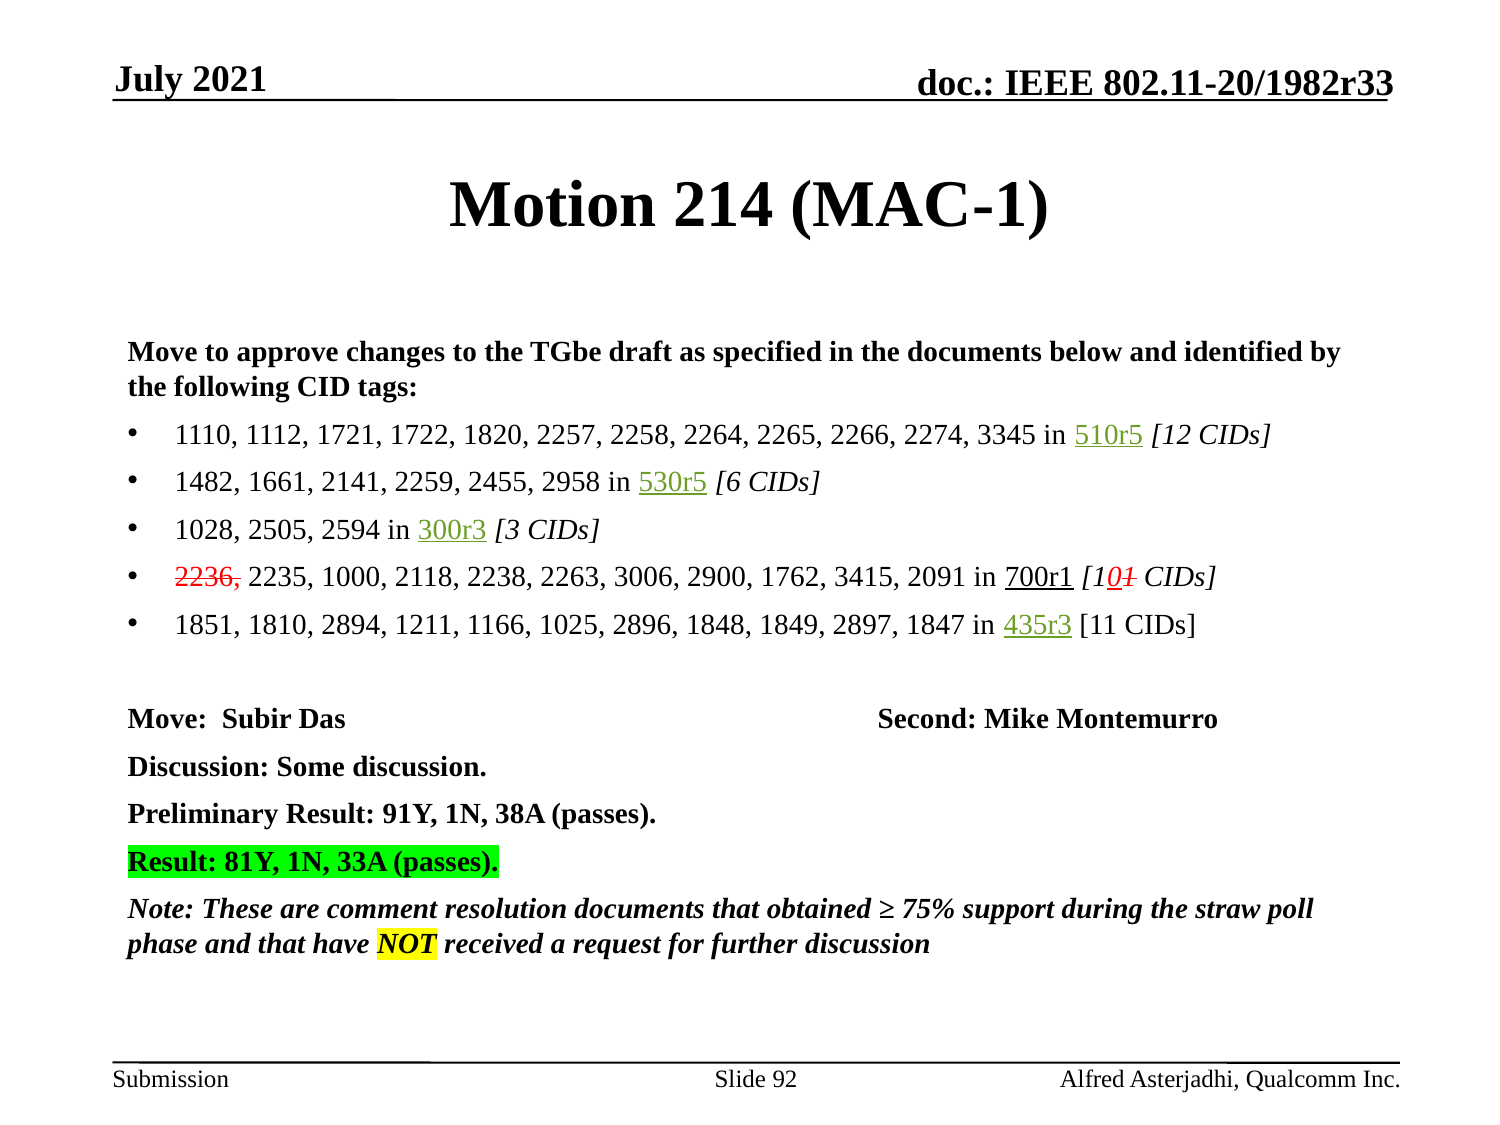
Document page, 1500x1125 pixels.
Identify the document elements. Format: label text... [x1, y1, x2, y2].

footer Alfred Asterjadhi, Qualcomm Inc. [878, 1061, 1402, 1093]
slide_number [114, 54, 423, 100]
slide_number Slide 92 [712, 1061, 800, 1123]
title Motion 214 (MAC-1) [112, 112, 1388, 288]
list Move to approve changes to the TGbe draft as specified in the documents below and identified by the following CID tags: 1110, 1112, 1721, 1722, 1820, 2257, 2258, 2264, 2265, 2266, 2274, 3345 in 510r5 [12 CIDs] 1482, 1661, 2141, 2259, 2455, 2958 in 530r5 [6 CIDs] 1028, 2505, 2594 in 300r3 [3 CIDs] 2236, 2235, 1000, 2118, 2238, 2263, 3006, 2900, 1762, 3415, 2091 in 700r1 [101 CIDs] 1851, 1810, 2894, 1211, 1166, 1025, 2896, 1848, 1849, 2897, 1847 in 435r3 [11 CIDs] Move: Subir Das Second: Mike Montemurro Discussion: Some discussion. Preliminary Result: 91Y, 1N, 38A (passes). Result: 81Y, 1N, 33A (passes). Note: These are comment resolution documents that obtained ≥ 75% support during the straw poll phase and that have NOT received a request for further discussion [112, 324, 1388, 1063]
